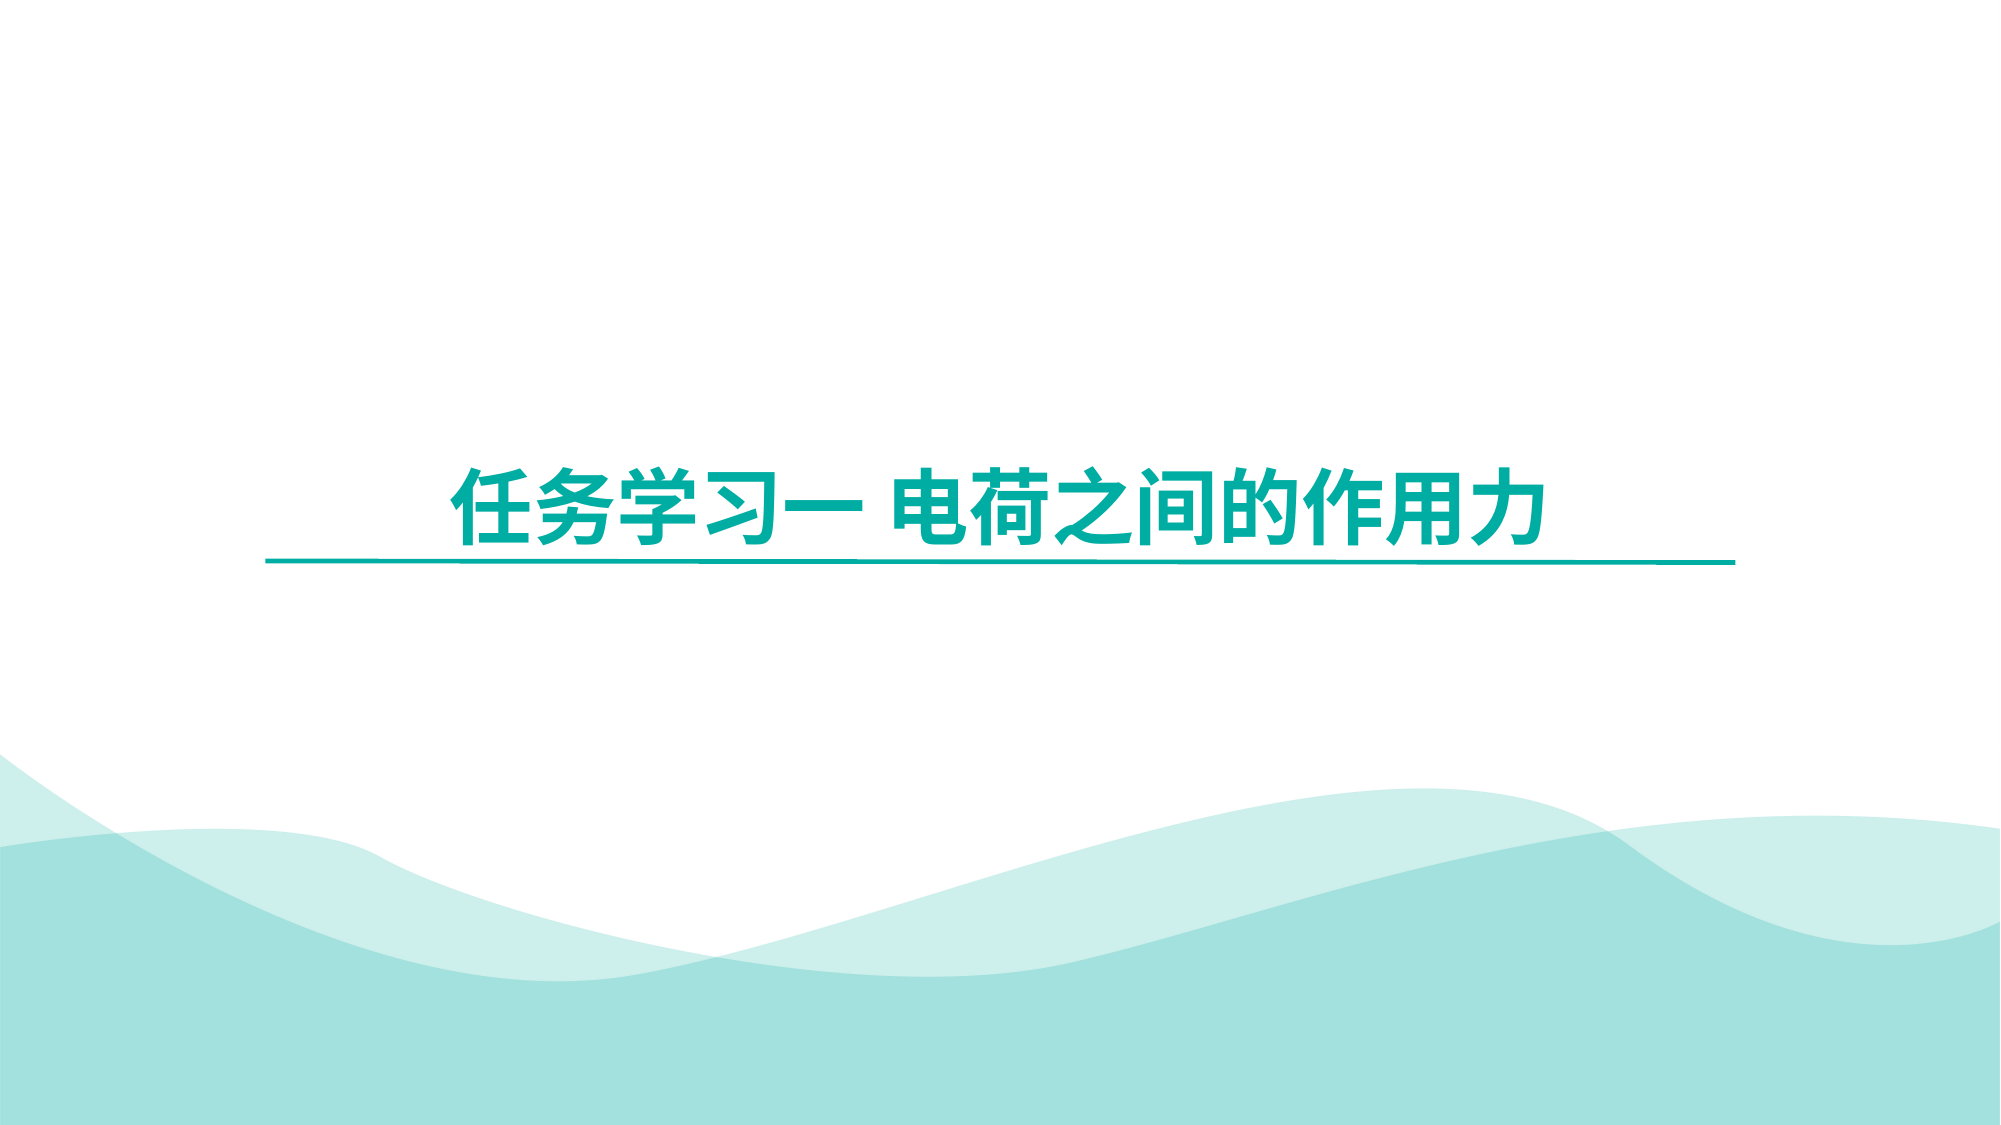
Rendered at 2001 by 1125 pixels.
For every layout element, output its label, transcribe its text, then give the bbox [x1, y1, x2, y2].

text_box 任务学习一 电荷之间的作用力 [232, 371, 1769, 555]
picture [0, 0, 2000, 1125]
